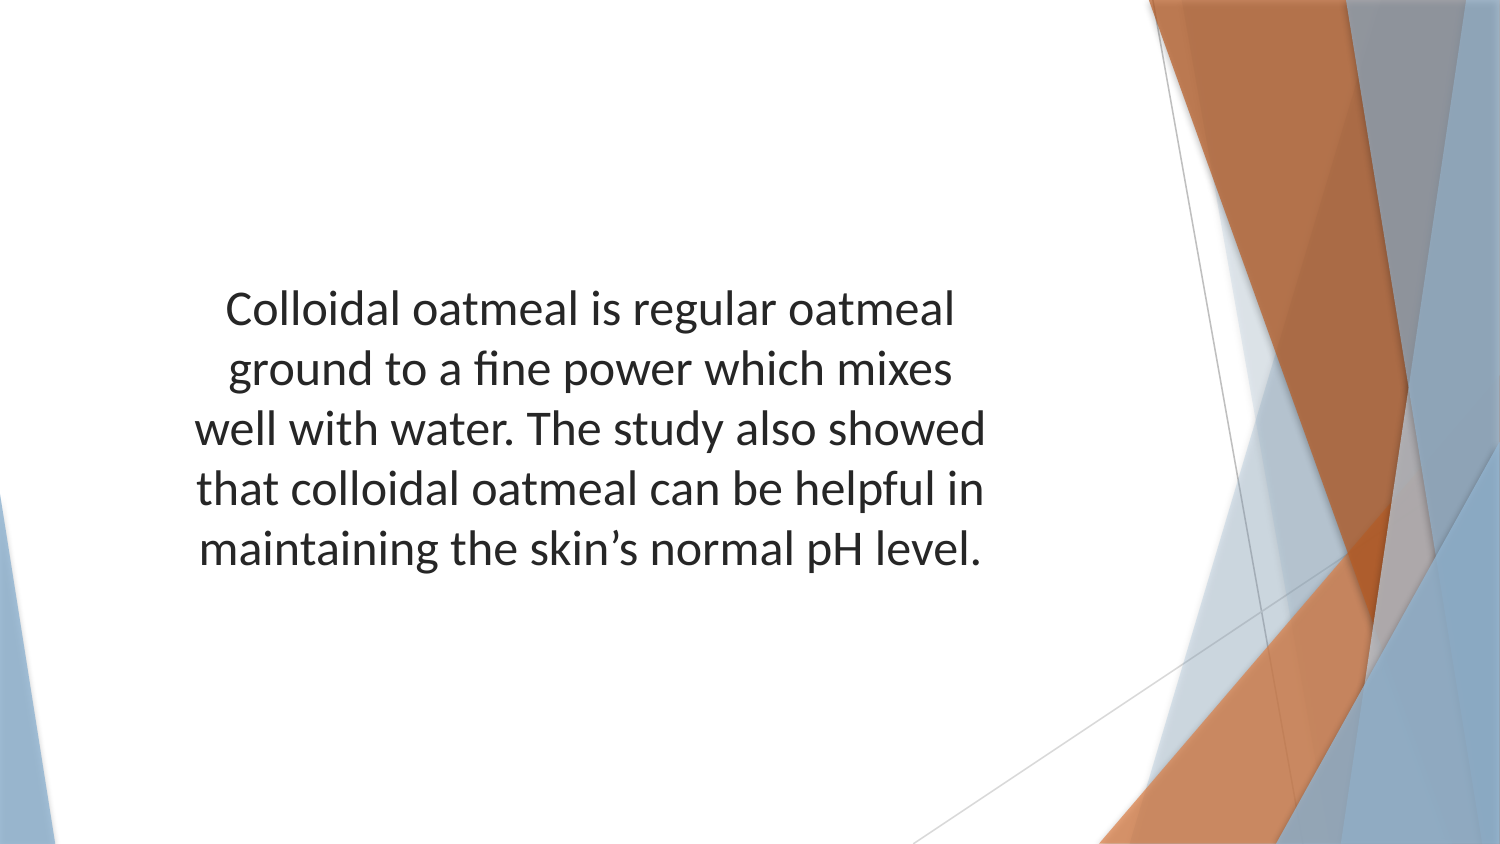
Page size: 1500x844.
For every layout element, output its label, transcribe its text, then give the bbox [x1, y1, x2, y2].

list Colloidal oatmeal is regular oatmeal ground to a fine power which mixes well with water. The study also showed that colloidal oatmeal can be helpful in maintaining the skin’s normal pH level. [171, 268, 1010, 647]
